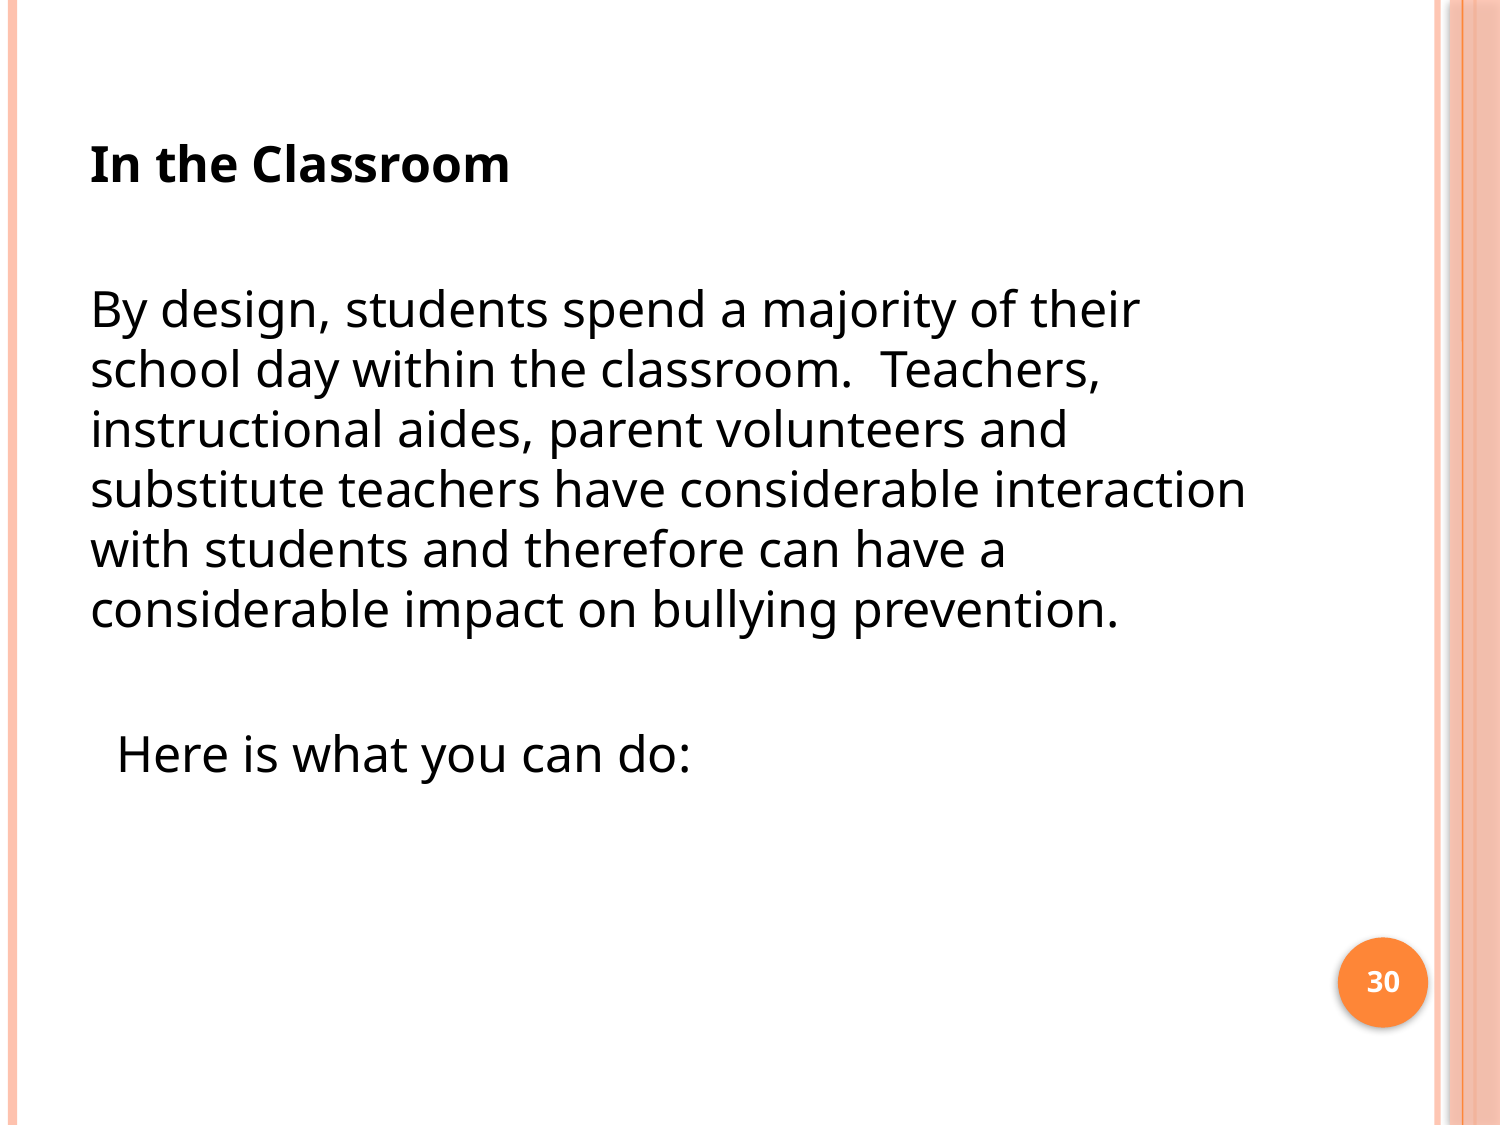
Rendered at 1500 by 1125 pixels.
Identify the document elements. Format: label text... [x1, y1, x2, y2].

list In the Classroom By design, students spend a majority of their school day within the classroom. Teachers, instructional aides, parent volunteers and substitute teachers have considerable interaction with students and therefore can have a considerable impact on bullying prevention. Here is what you can do: [75, 125, 1300, 1062]
slide_number 30 [1333, 940, 1434, 1026]
